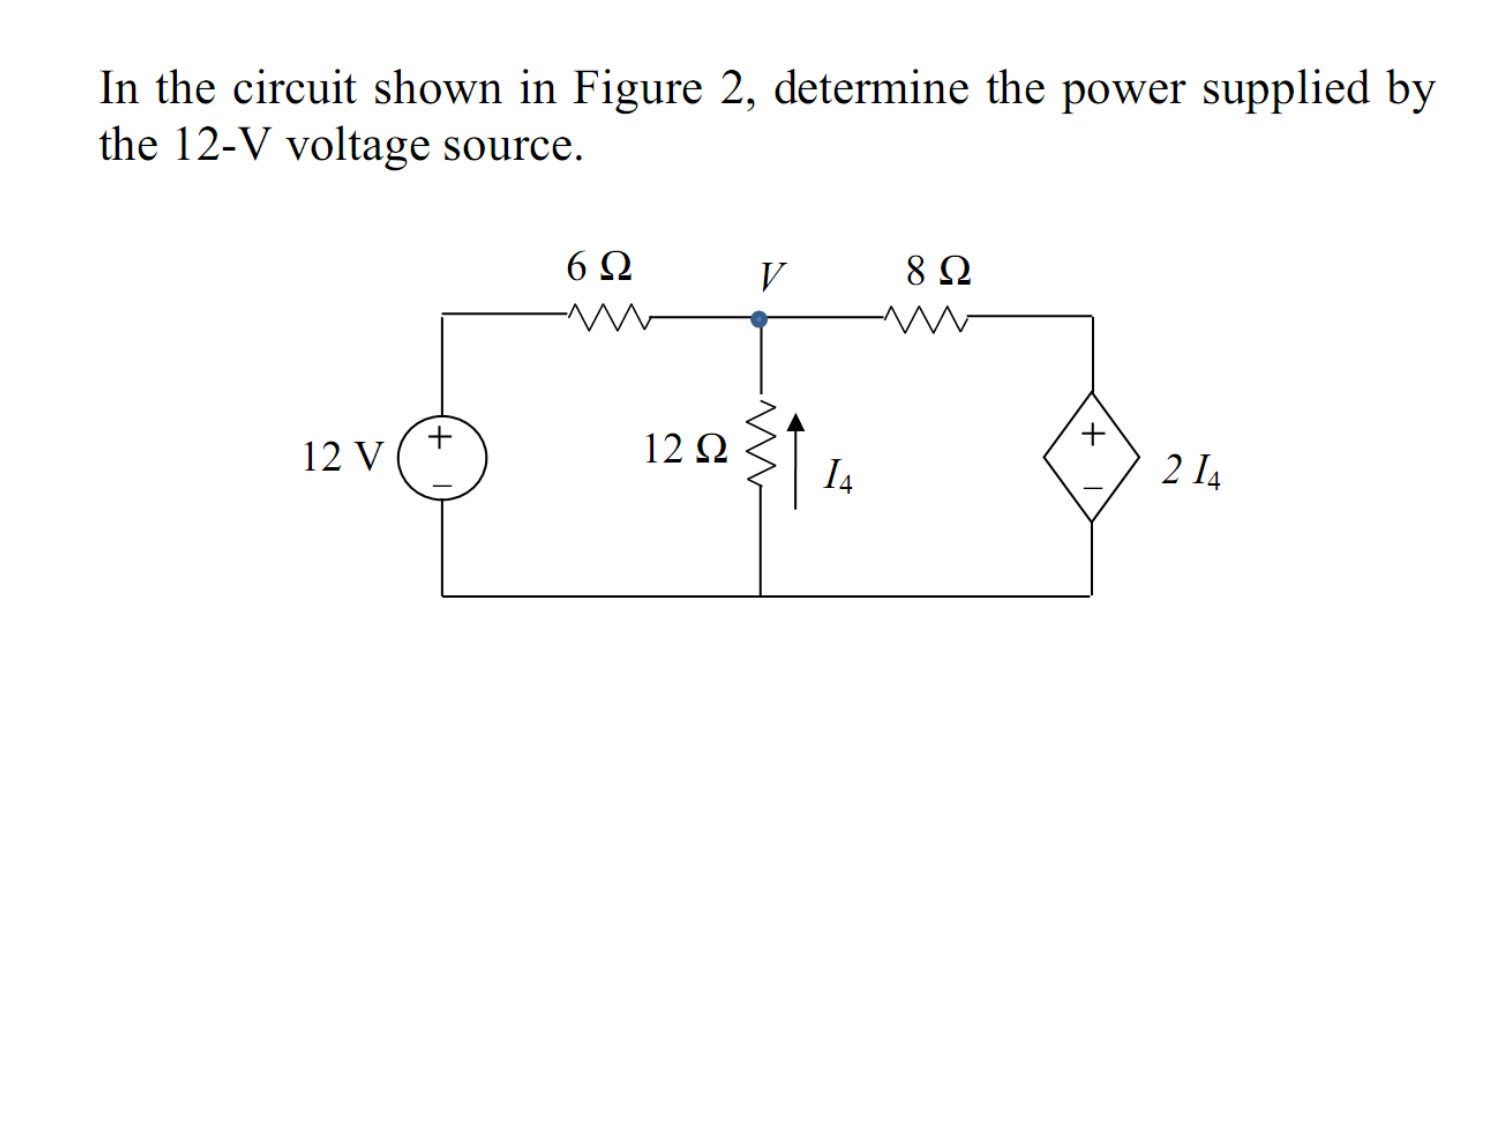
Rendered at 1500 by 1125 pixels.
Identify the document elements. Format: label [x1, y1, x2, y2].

picture [87, 49, 1476, 608]
